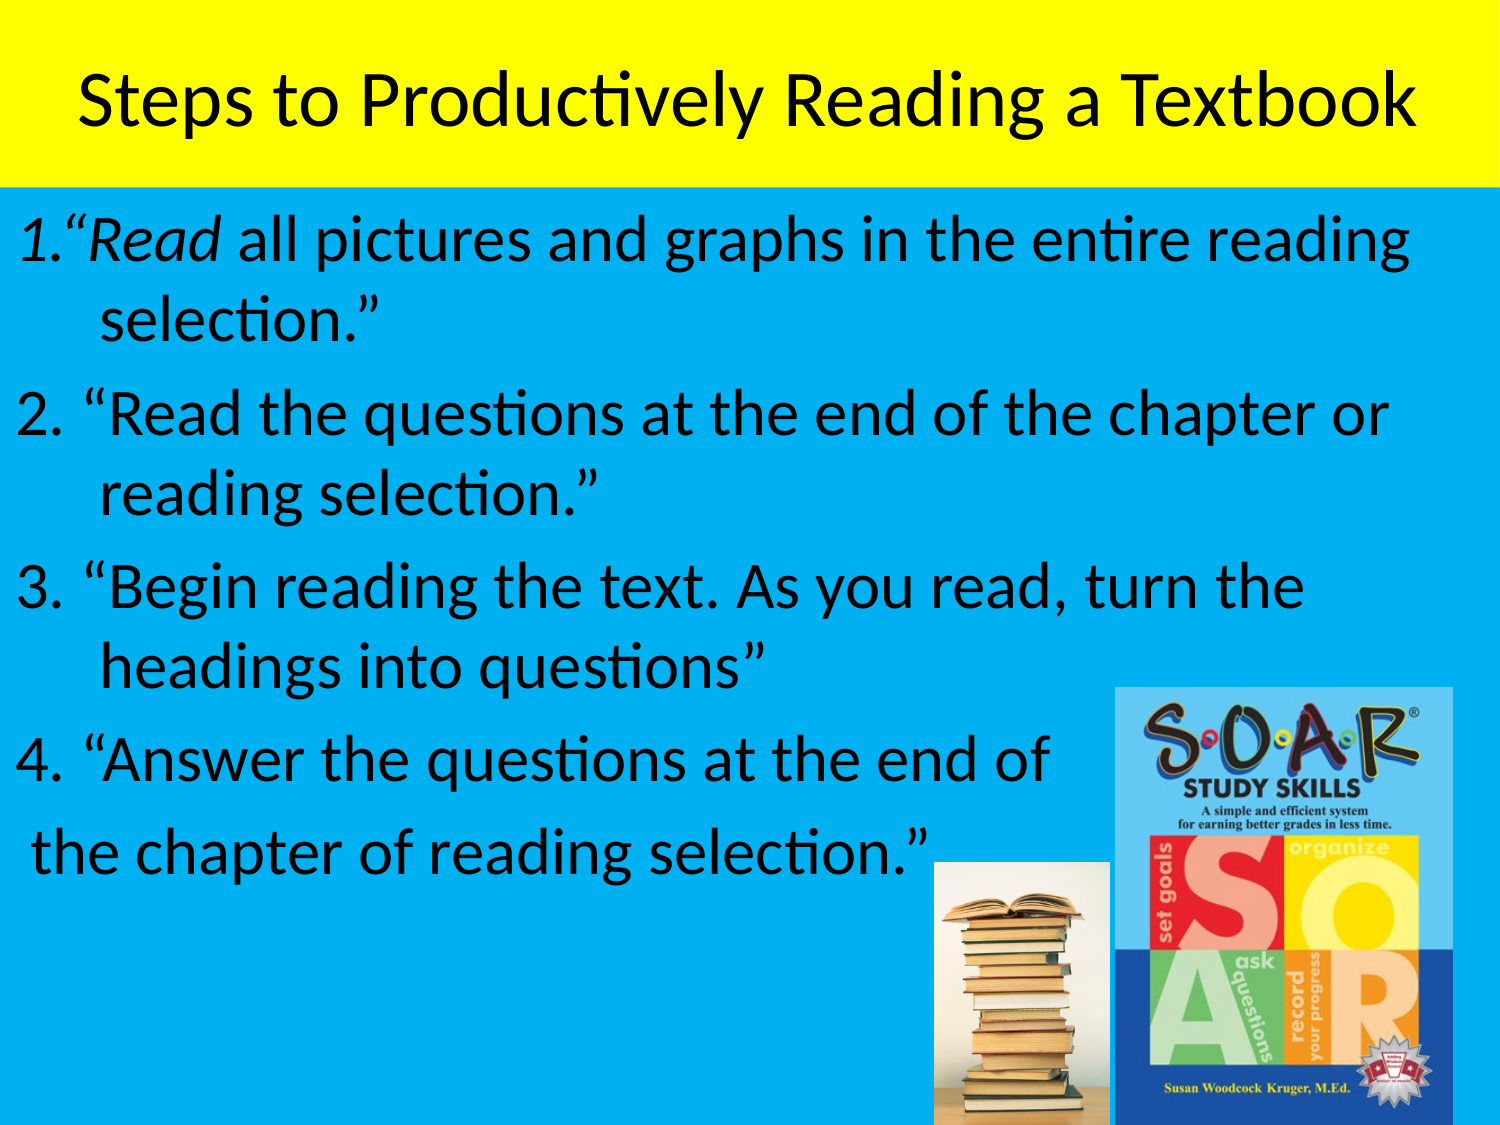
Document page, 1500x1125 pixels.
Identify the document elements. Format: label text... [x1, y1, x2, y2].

picture [1116, 688, 1452, 1125]
list 1.“Read all pictures and graphs in the entire reading selection.” 2. “Read the questions at the end of the chapter or reading selection.” 3. “Begin reading the text. As you read, turn the headings into questions” 4. “Answer the questions at the end of the chapter of reading selection.” [0, 187, 1500, 1125]
title Steps to Productively Reading a Textbook [0, 0, 1500, 187]
picture [935, 863, 1109, 1125]
